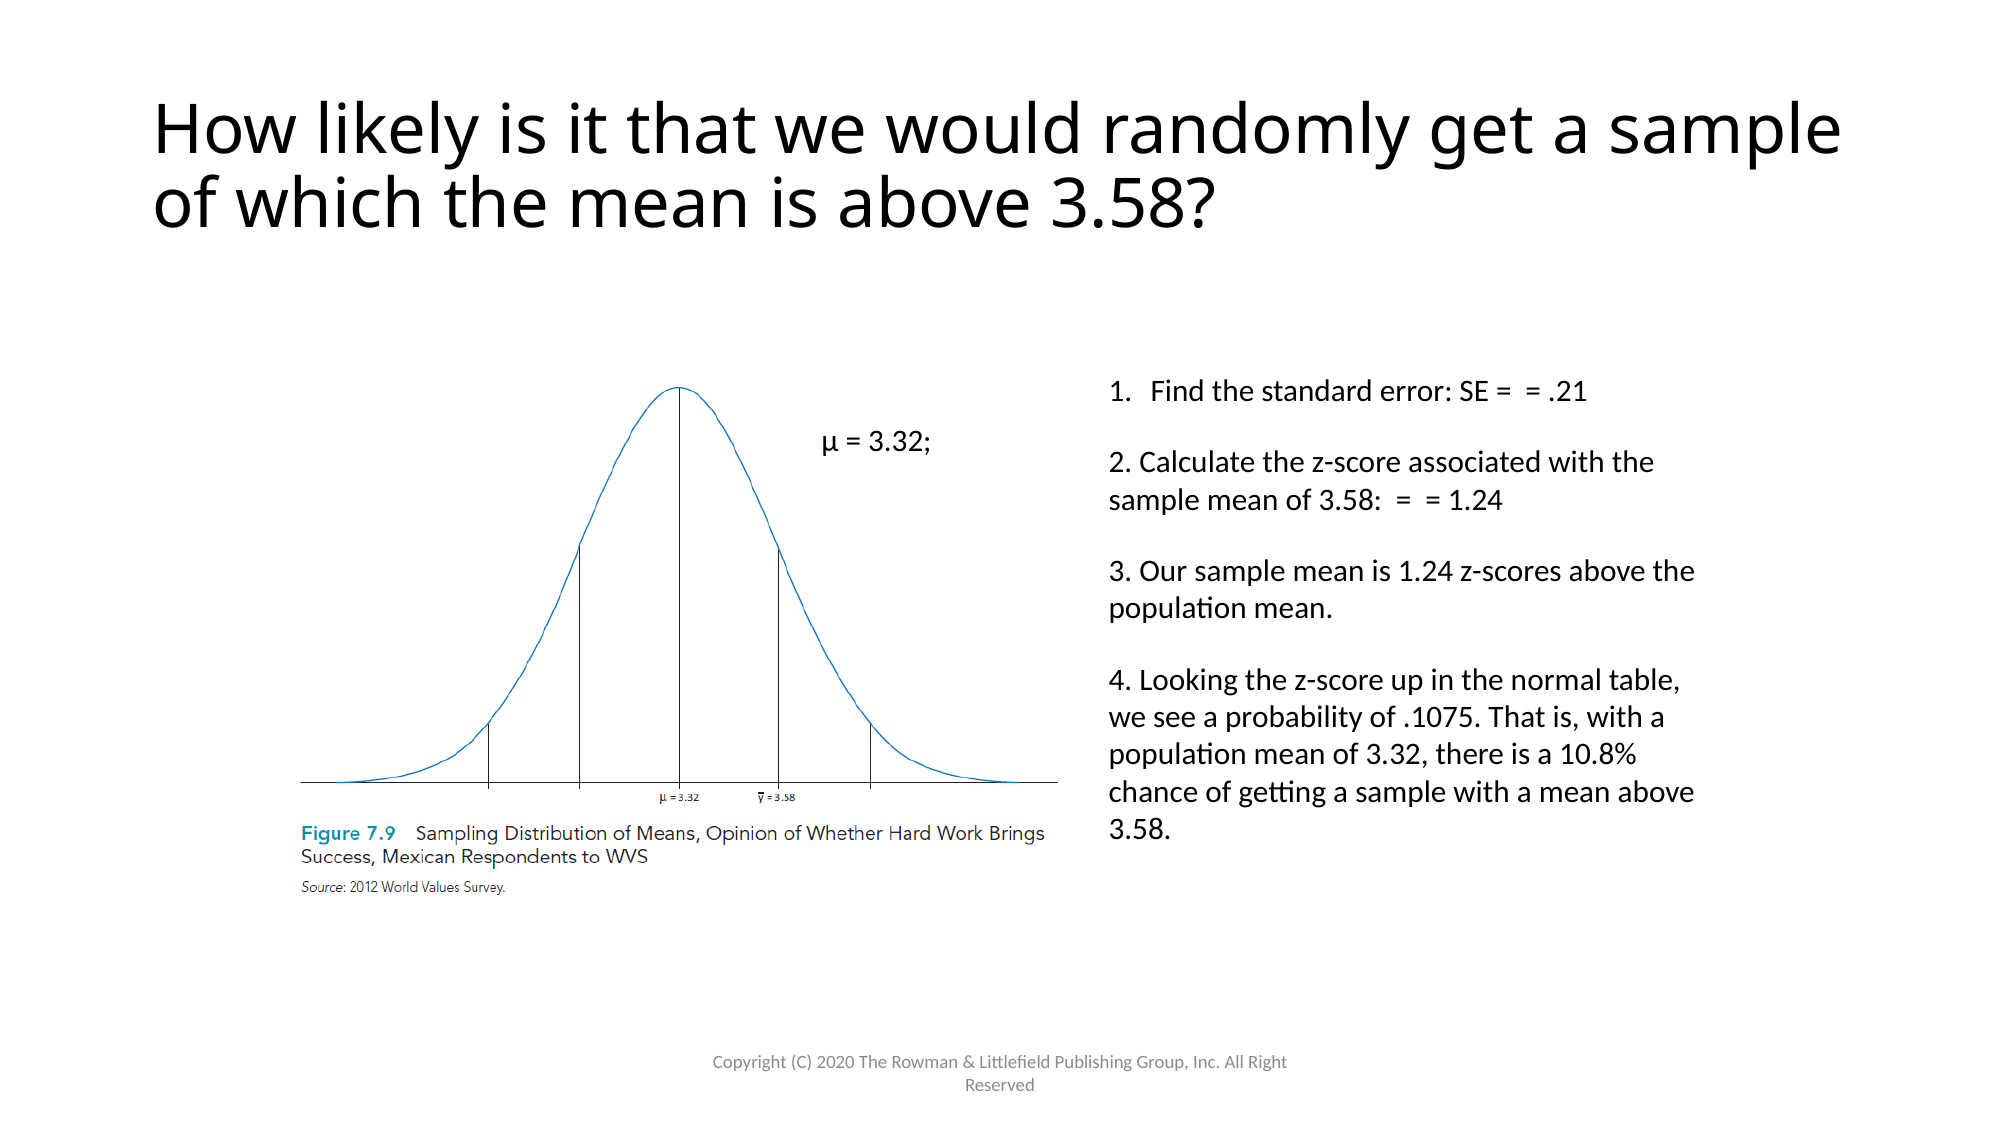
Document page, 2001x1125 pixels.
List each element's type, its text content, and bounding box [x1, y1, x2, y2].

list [249, 375, 1097, 911]
footer Copyright (C) 2020 The Rowman & Littlefield Publishing Group, Inc. All Right Reserved [662, 1042, 1338, 1103]
title How likely is it that we would randomly get a sample of which the mean is above 3.58? [137, 59, 1863, 278]
